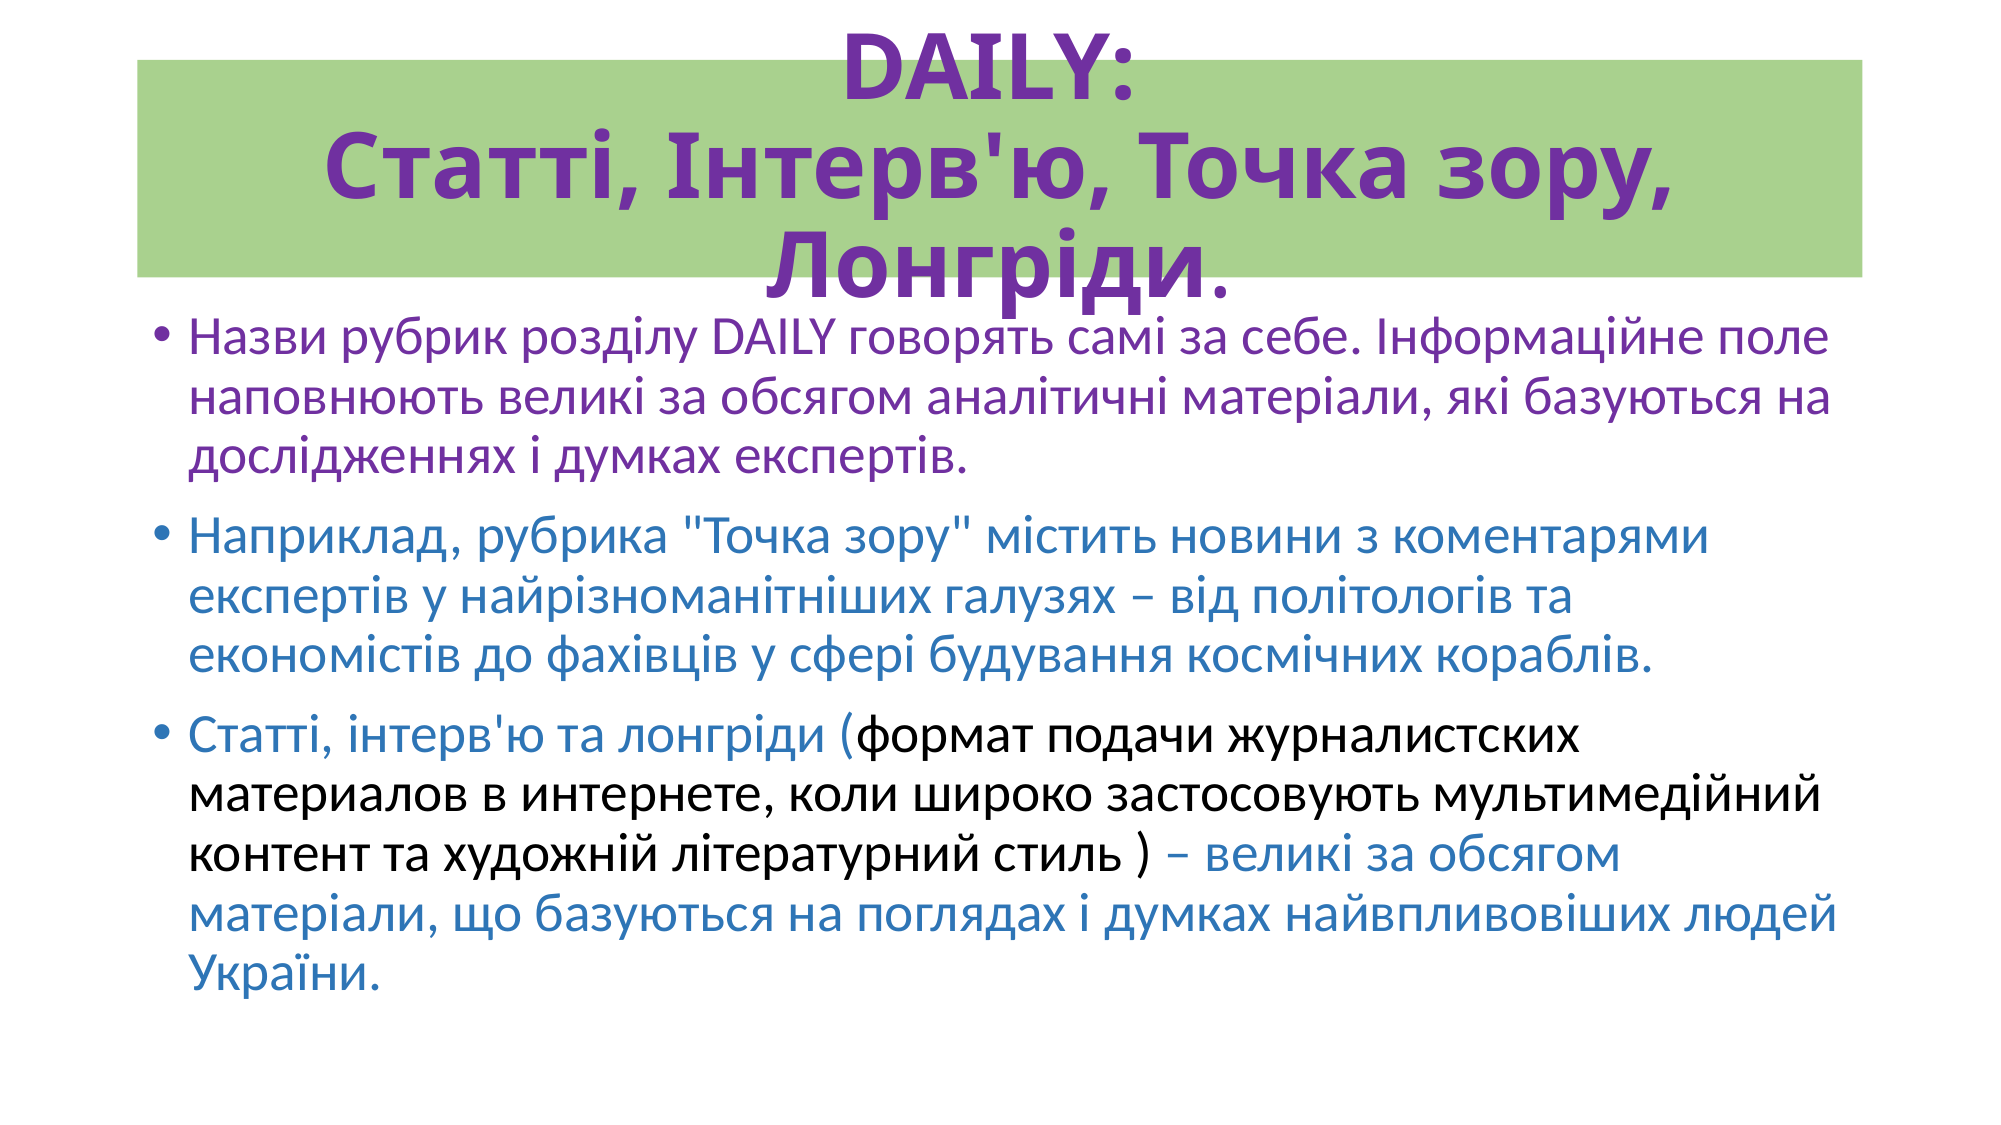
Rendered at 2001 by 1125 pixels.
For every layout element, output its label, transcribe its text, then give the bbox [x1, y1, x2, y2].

list Назви рубрик розділу DAILY говорять самі за себе. Інформаційне поле наповнюють великі за обсягом аналітичні матеріали, які базуються на дослідженнях і думках експертів. Наприклад, рубрика "Точка зору" містить новини з коментарями експертів у найрізноманітніших галузях – від політологів та економістів до фахівців у сфері будування космічних кораблів. Статті, інтерв'ю та лонгріди (формат подачи журналистских материалов в интернете, коли широко застосовують мультимедійний контент та художній літературний стиль ) – великі за обсягом матеріали, що базуються на поглядах і думках найвпливовіших людей України. [137, 299, 1863, 1014]
title DAILY: Статті, Інтерв'ю, Точка зору, Лонгріди. [137, 59, 1863, 278]
